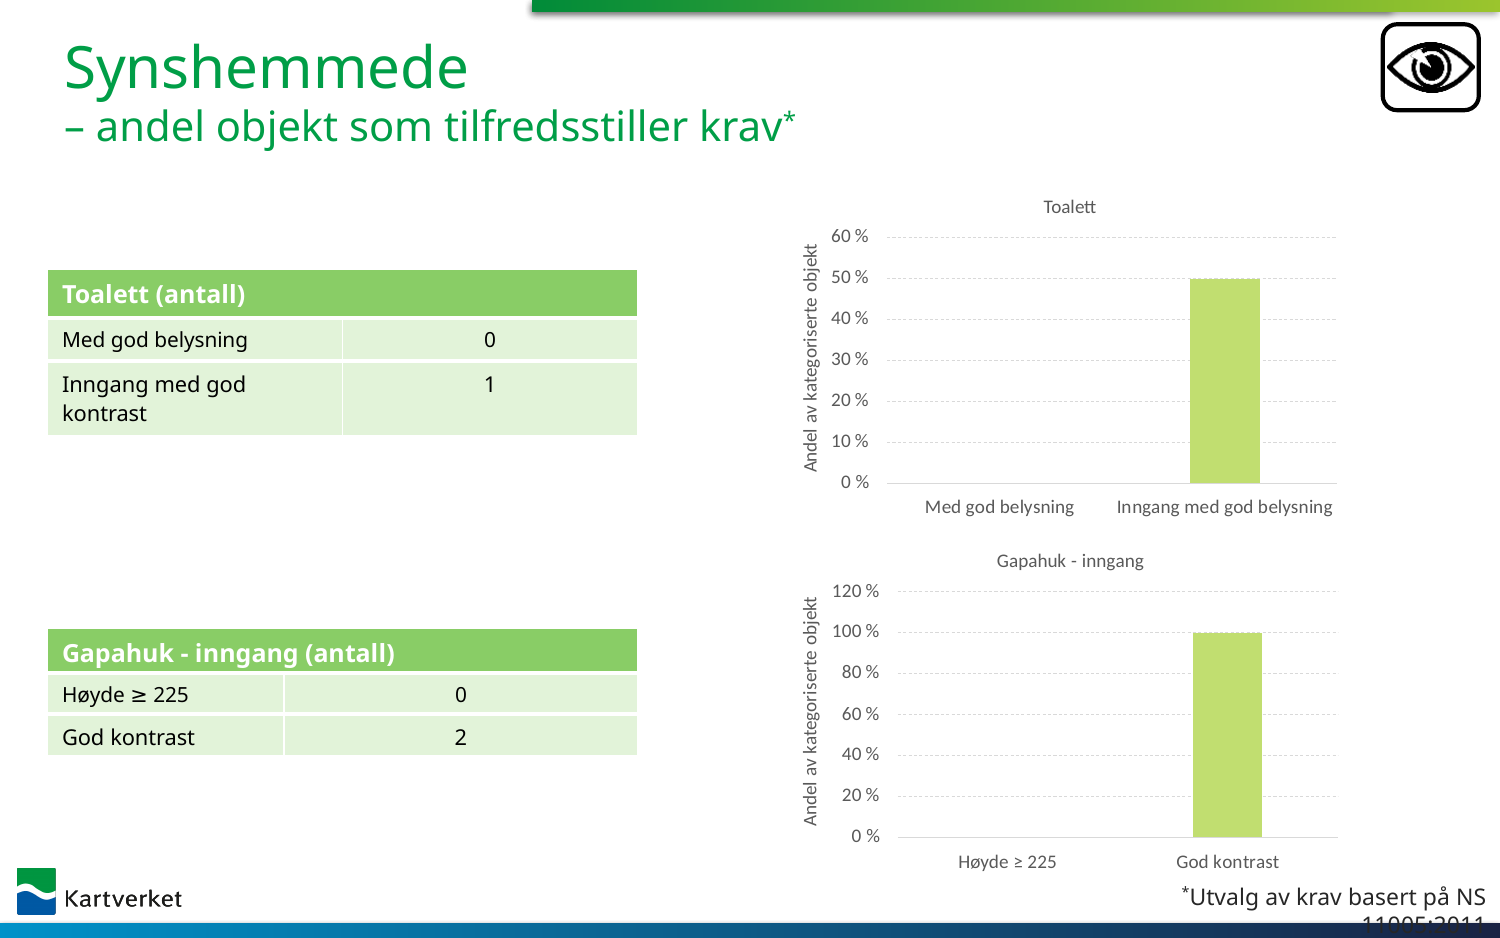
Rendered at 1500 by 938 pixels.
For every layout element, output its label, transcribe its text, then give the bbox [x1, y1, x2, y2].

table_header Gapahuk - inngang (antall) [48, 629, 637, 671]
text_box Synshemmede – andel objekt som tilfredsstiller krav* [49, 24, 1431, 158]
table_cell God kontrast [48, 716, 283, 755]
text_box *Utvalg av krav basert på NS 11005:2011 [1068, 873, 1500, 938]
picture [791, 187, 1348, 526]
table_cell 0 [285, 675, 637, 712]
table_cell 0 [343, 320, 637, 359]
table_cell 1 [343, 363, 637, 435]
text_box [1382, 24, 1480, 111]
table_cell Inngang med god kontrast [48, 363, 342, 435]
table_cell Høyde ≥ 225 [48, 675, 283, 712]
picture [791, 541, 1349, 880]
table_cell 2 [285, 716, 637, 755]
table_cell Med god belysning [48, 320, 342, 359]
table_header Toalett (antall) [48, 270, 637, 316]
